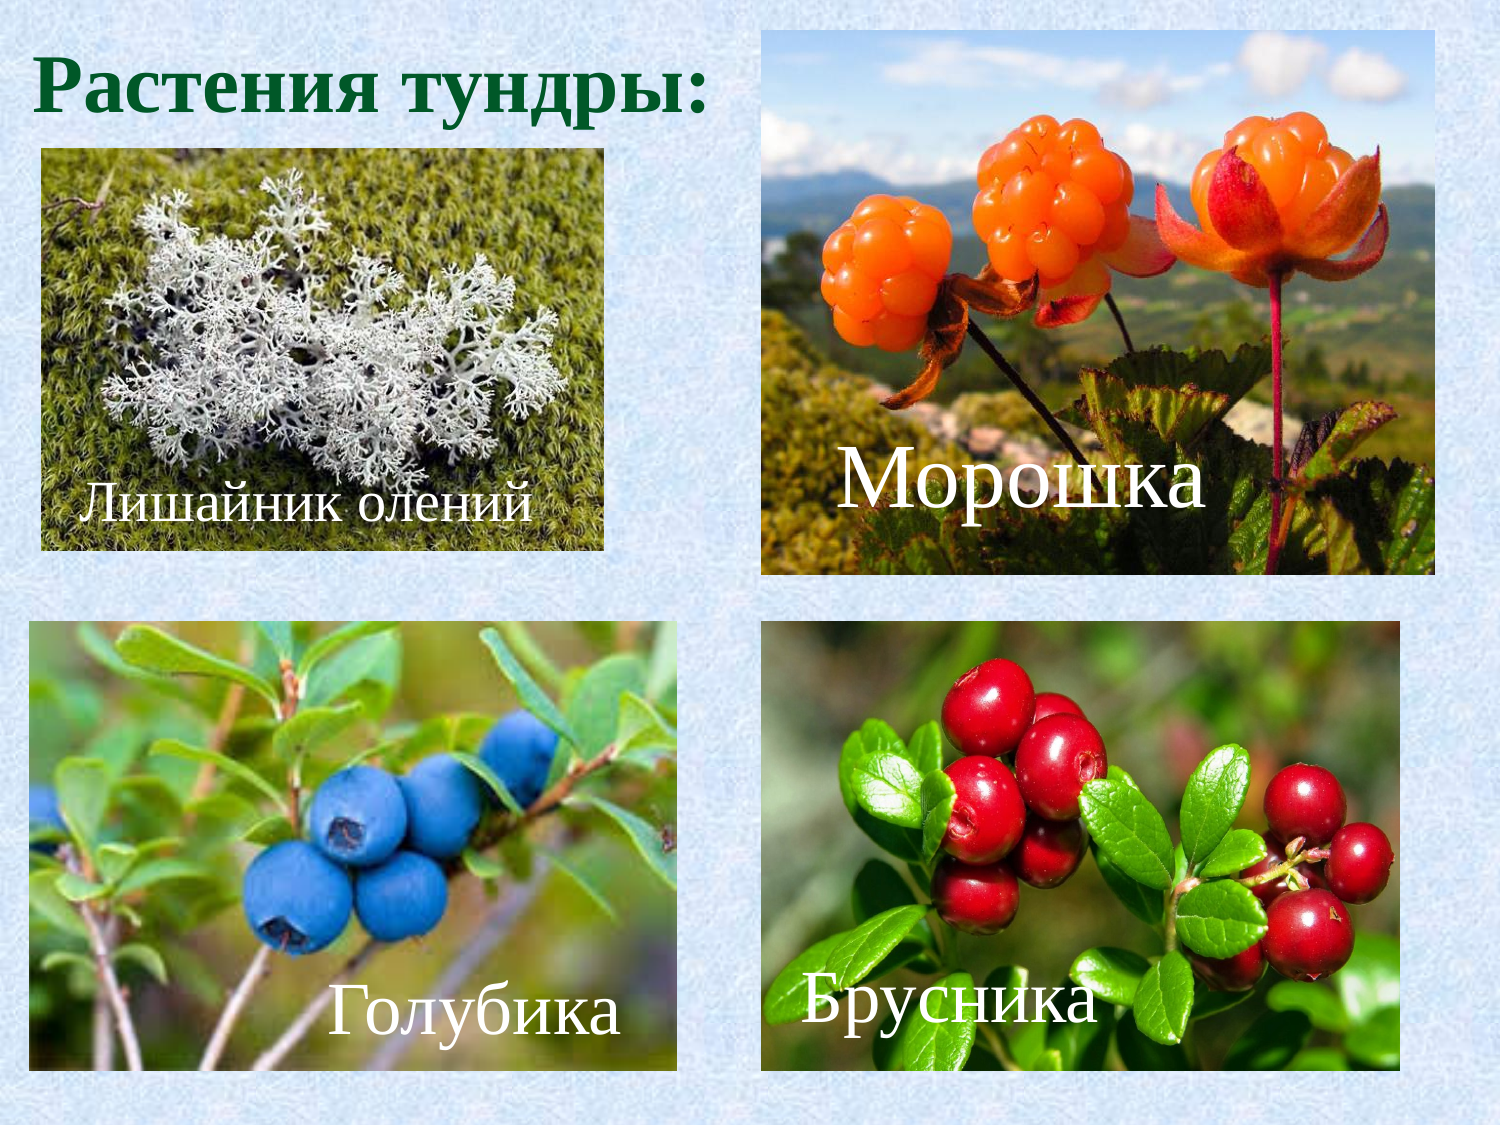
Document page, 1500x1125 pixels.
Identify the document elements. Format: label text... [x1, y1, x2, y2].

picture [0, 0, 1500, 1125]
text_box Растения тундры: [17, 21, 1471, 137]
